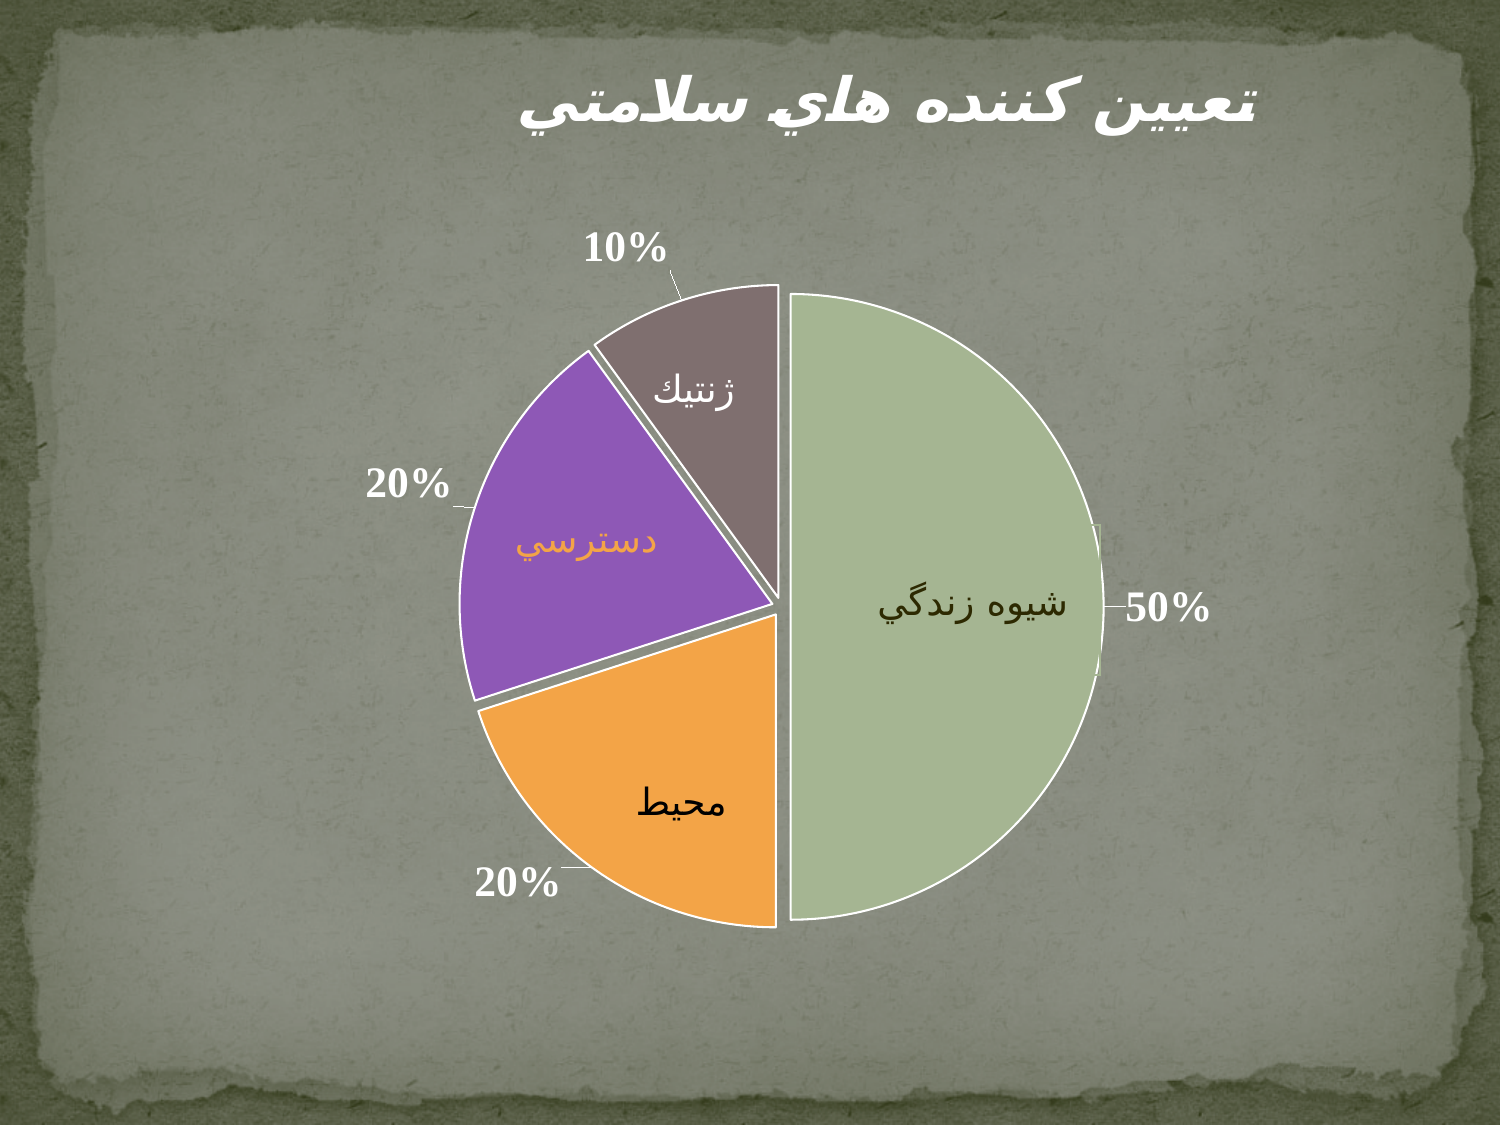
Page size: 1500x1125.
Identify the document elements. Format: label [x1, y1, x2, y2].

chart [51, 26, 1474, 1088]
